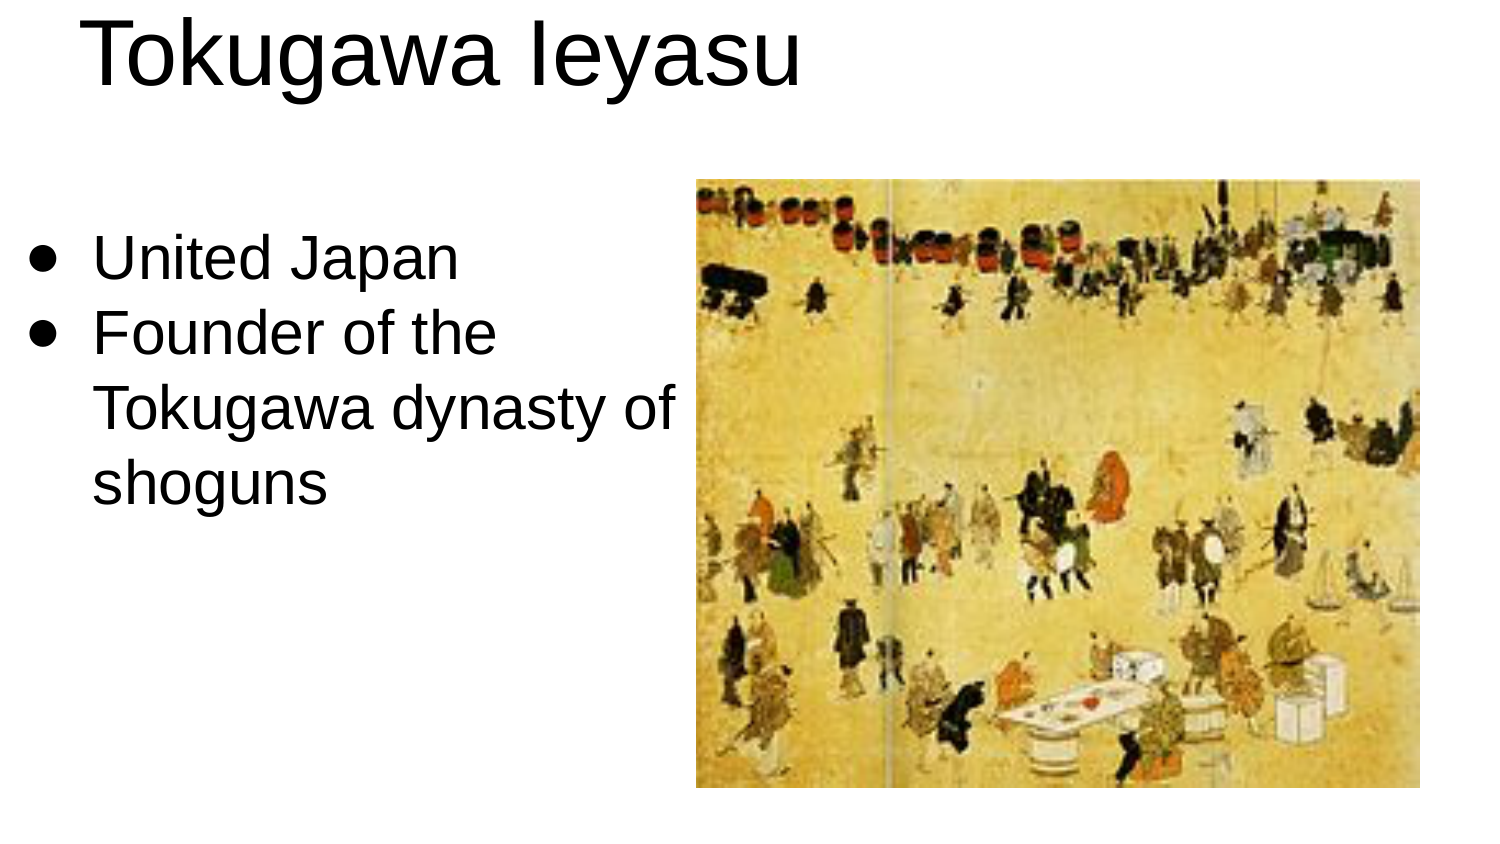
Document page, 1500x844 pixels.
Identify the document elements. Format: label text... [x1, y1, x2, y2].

picture [696, 179, 1420, 788]
text_box Tokugawa Ieyasu [66, 0, 1490, 187]
text_box United Japan Founder of the Tokugawa dynasty of shoguns [6, 211, 717, 829]
